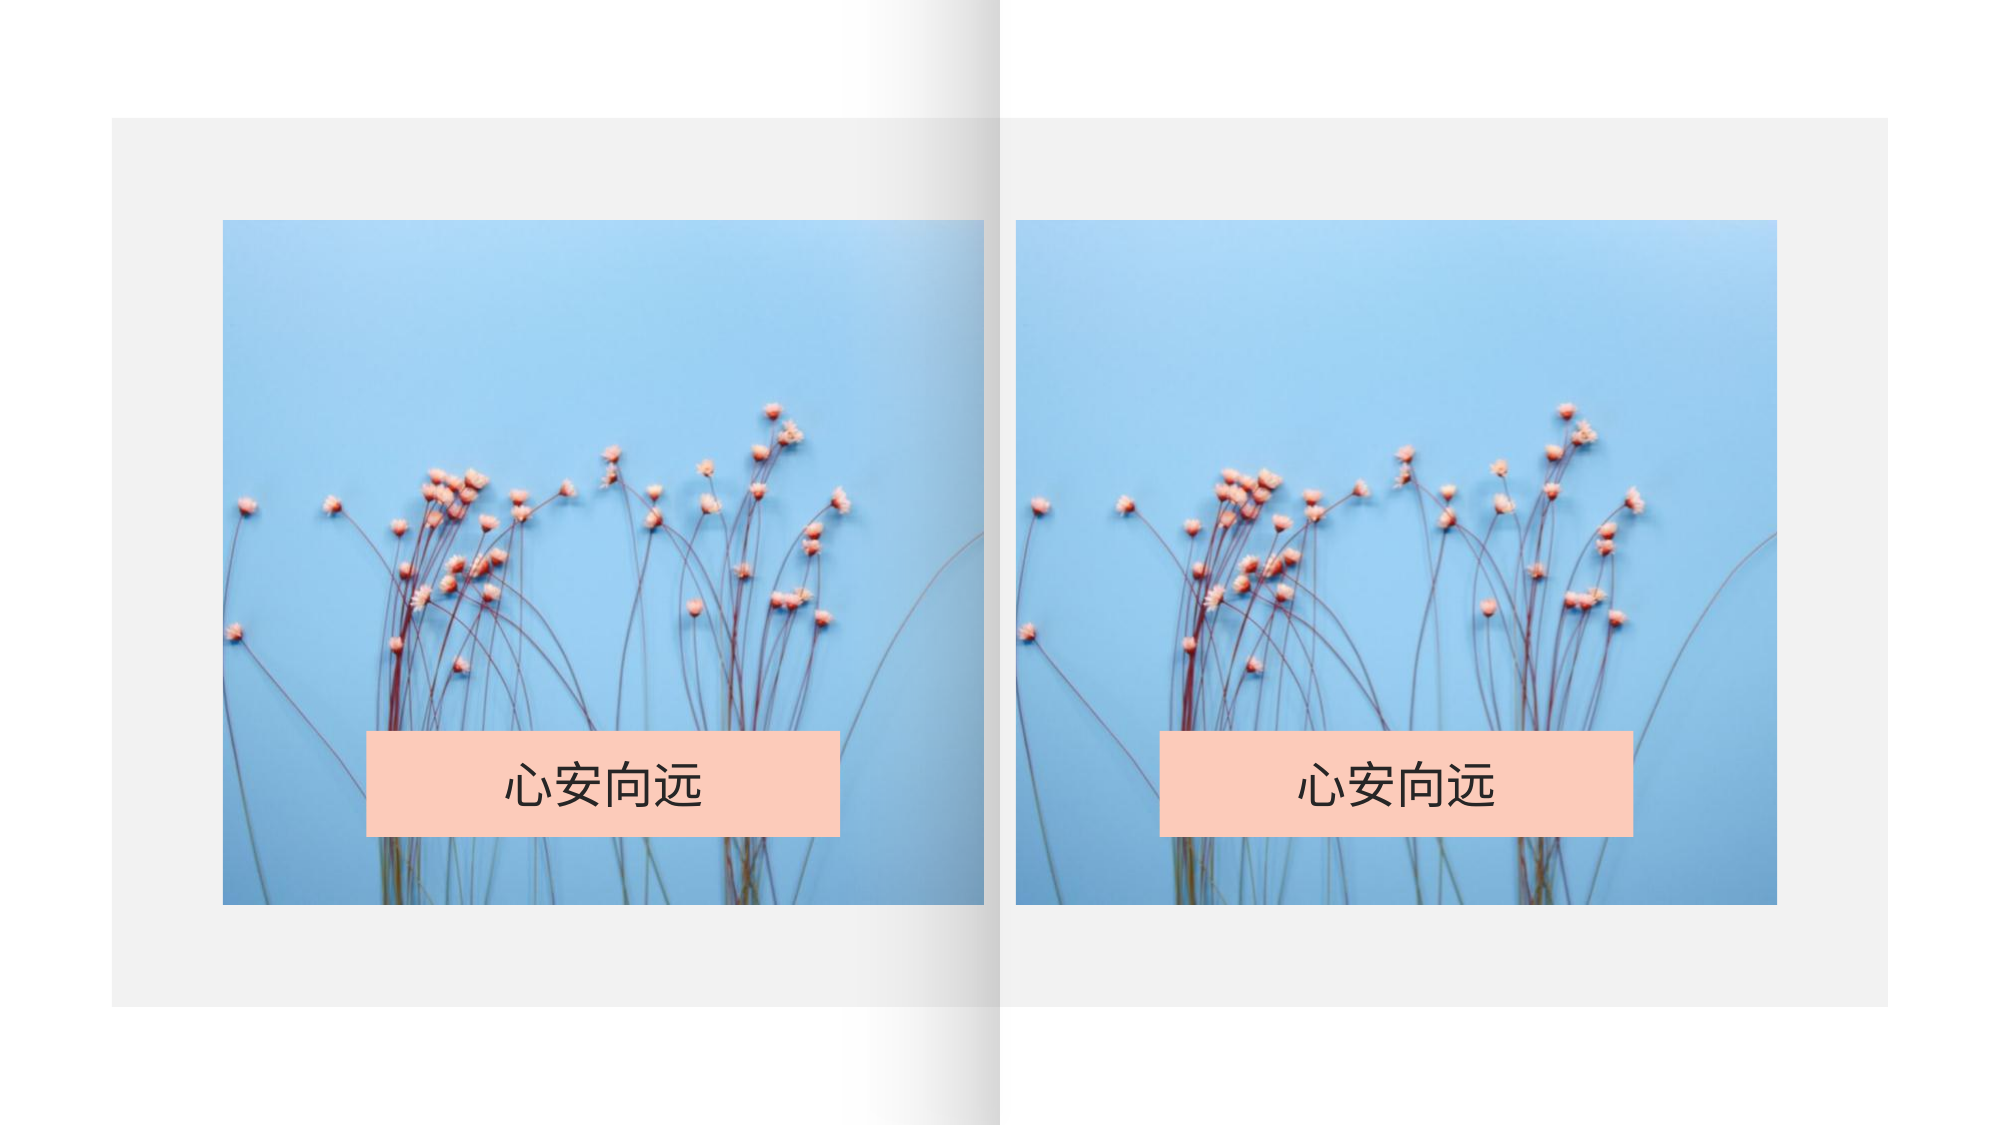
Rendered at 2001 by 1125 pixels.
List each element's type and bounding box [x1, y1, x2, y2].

picture [1015, 220, 1778, 905]
text_box [0, 0, 1000, 1125]
picture [222, 220, 984, 905]
text_box [1003, 117, 1889, 1008]
